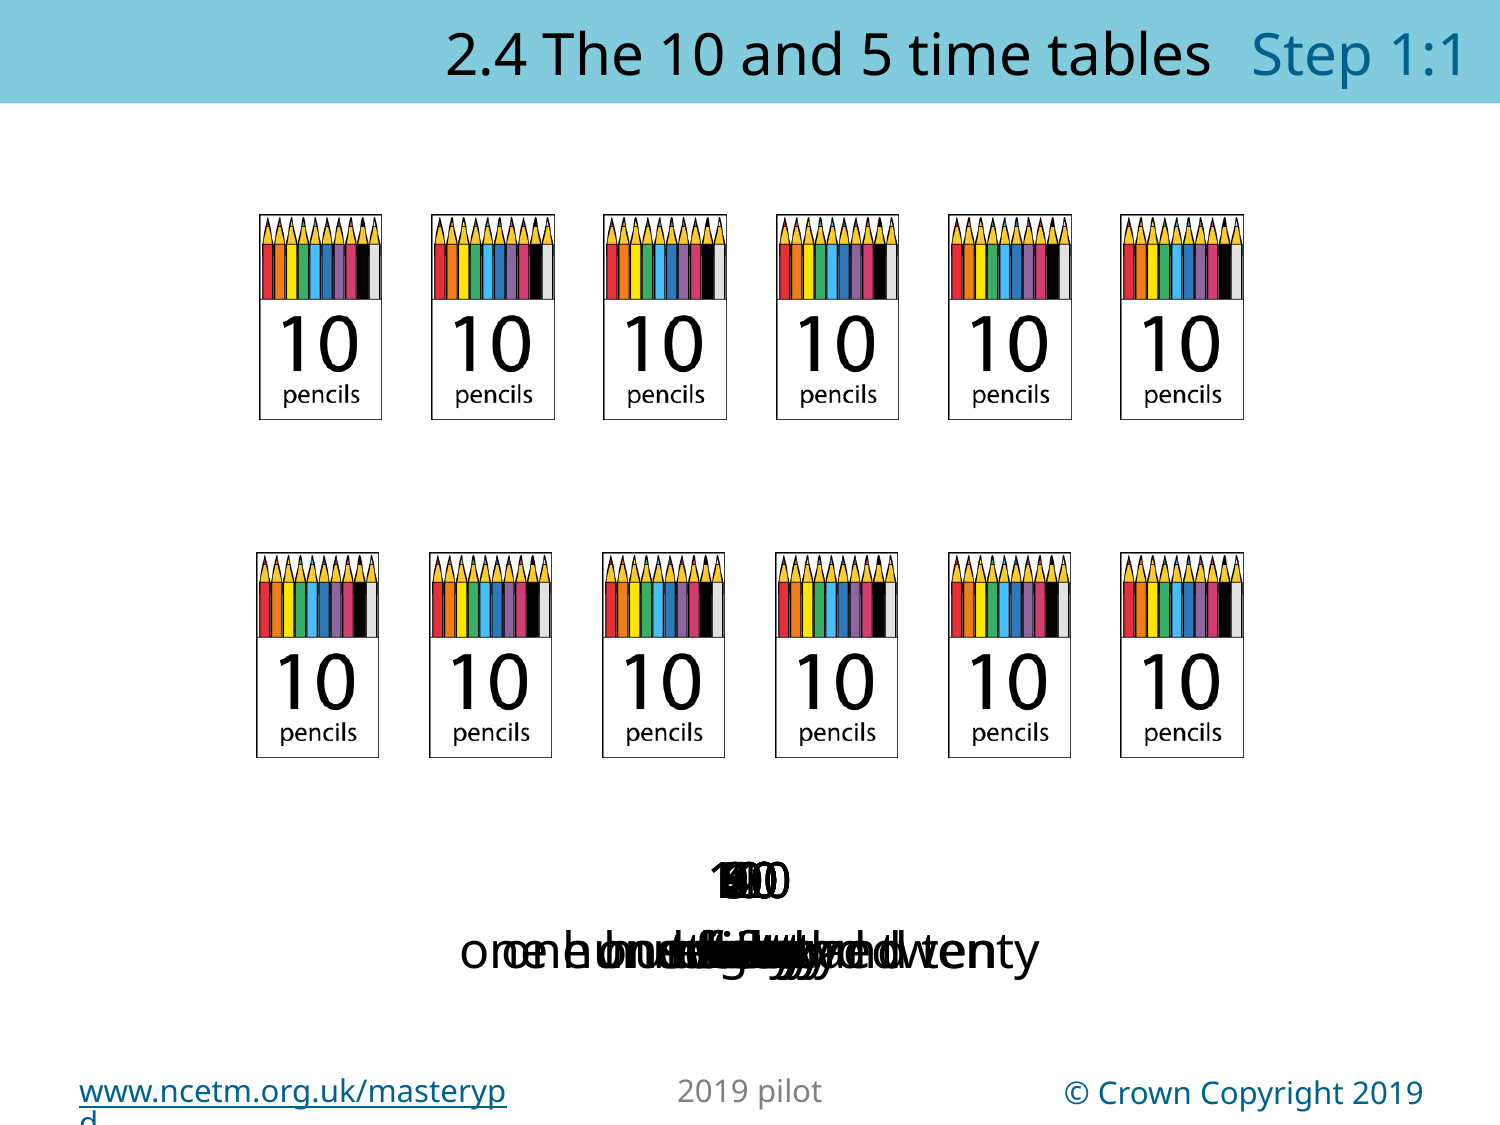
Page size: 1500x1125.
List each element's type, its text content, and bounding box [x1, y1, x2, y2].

picture [947, 552, 1071, 759]
list 2.4 The 10 and 5 time tables Step 1:1 [0, 0, 1500, 104]
text_box 120 [692, 840, 808, 911]
picture [948, 214, 1072, 420]
picture [431, 214, 555, 420]
picture [1120, 552, 1244, 759]
picture [775, 214, 900, 420]
picture [603, 214, 727, 420]
picture [774, 552, 898, 759]
picture [601, 552, 726, 759]
picture [1120, 214, 1244, 420]
text_box one hundred and twenty [444, 911, 1056, 986]
picture [258, 214, 382, 420]
picture [255, 552, 380, 759]
picture [428, 552, 553, 759]
